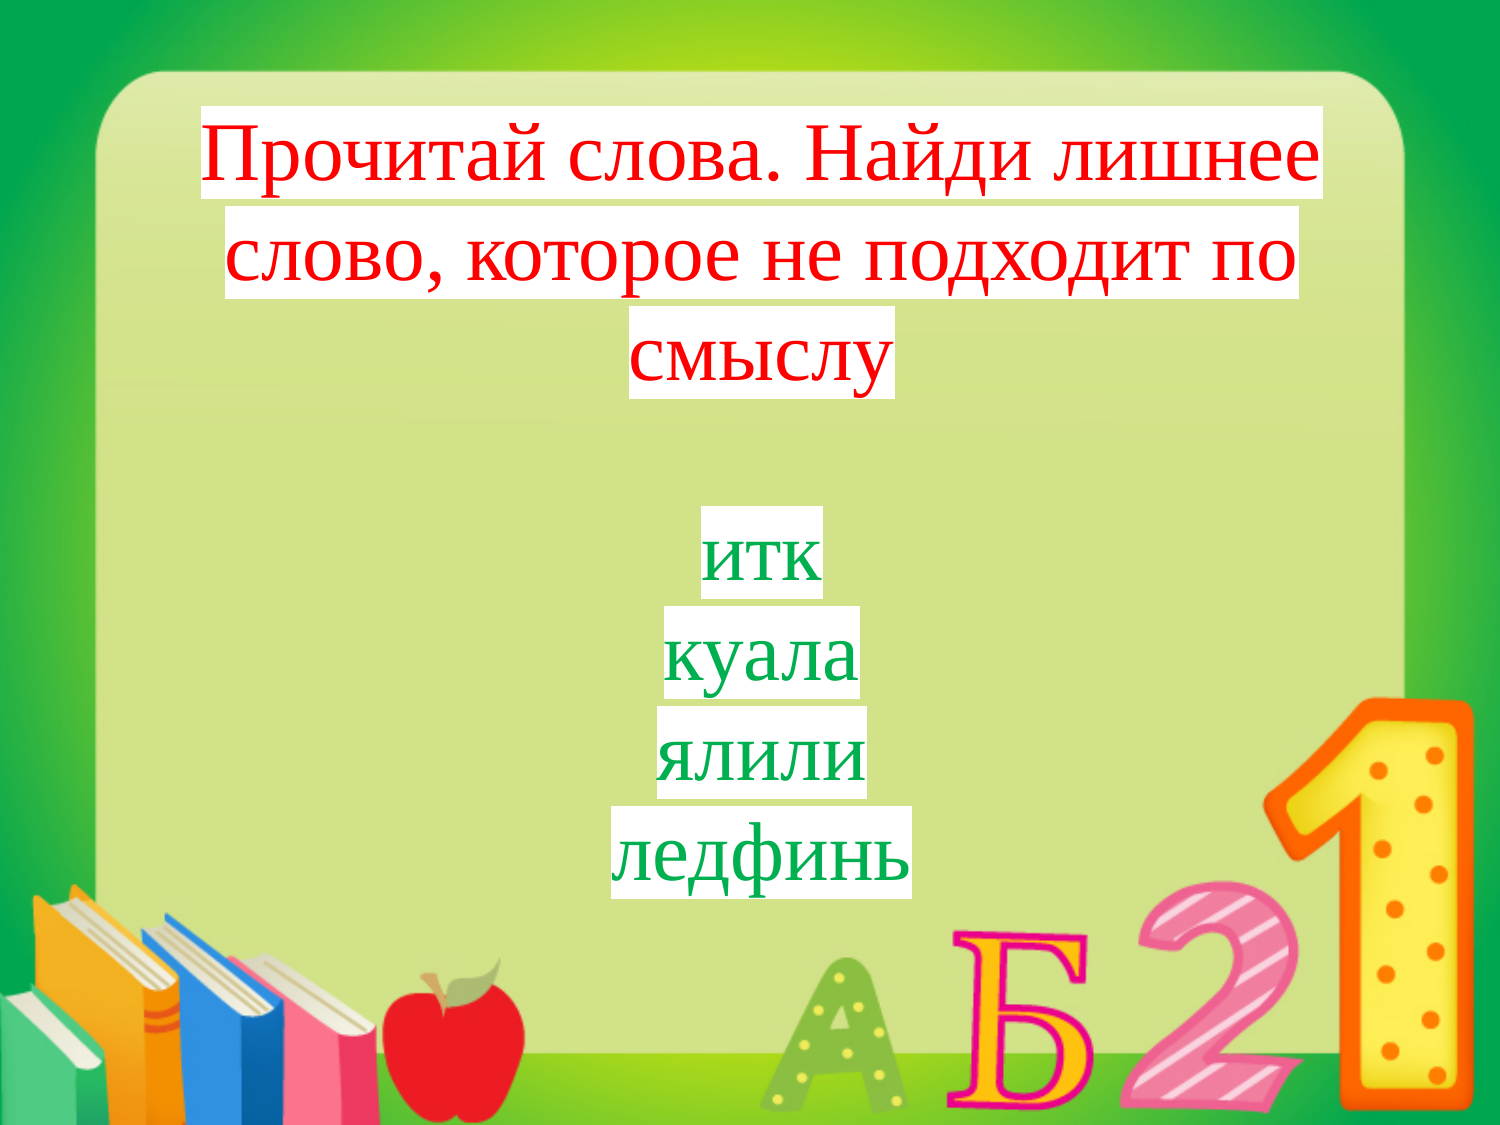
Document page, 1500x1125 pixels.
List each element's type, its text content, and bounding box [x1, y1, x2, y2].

text_box Прочитай слова. Найди лишнее слово, которое не подходит по смыслу итк куала ялили ледфинь [123, 89, 1400, 905]
picture [0, 0, 1500, 1125]
